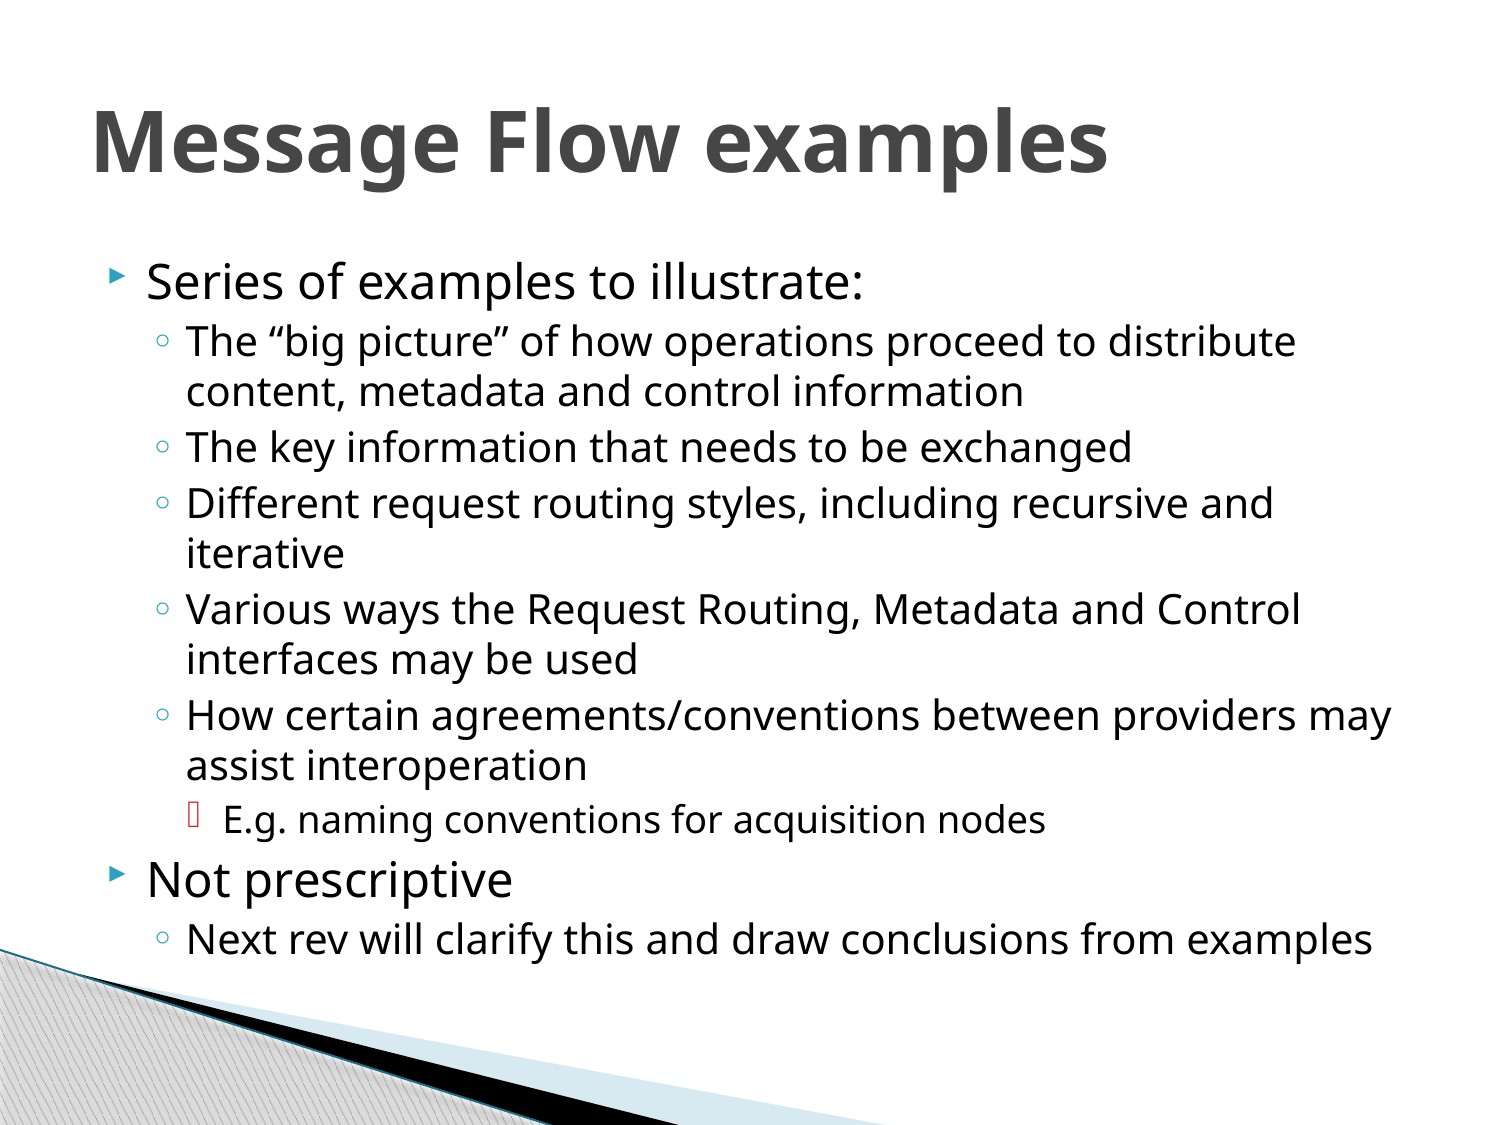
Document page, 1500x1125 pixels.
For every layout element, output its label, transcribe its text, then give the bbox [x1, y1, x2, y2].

list Series of examples to illustrate: The “big picture” of how operations proceed to distribute content, metadata and control information The key information that needs to be exchanged Different request routing styles, including recursive and iterative Various ways the Request Routing, Metadata and Control interfaces may be used How certain agreements/conventions between providers may assist interoperation E.g. naming conventions for acquisition nodes Not prescriptive Next rev will clarify this and draw conclusions from examples [75, 243, 1425, 986]
title Message Flow examples [75, 45, 1425, 233]
